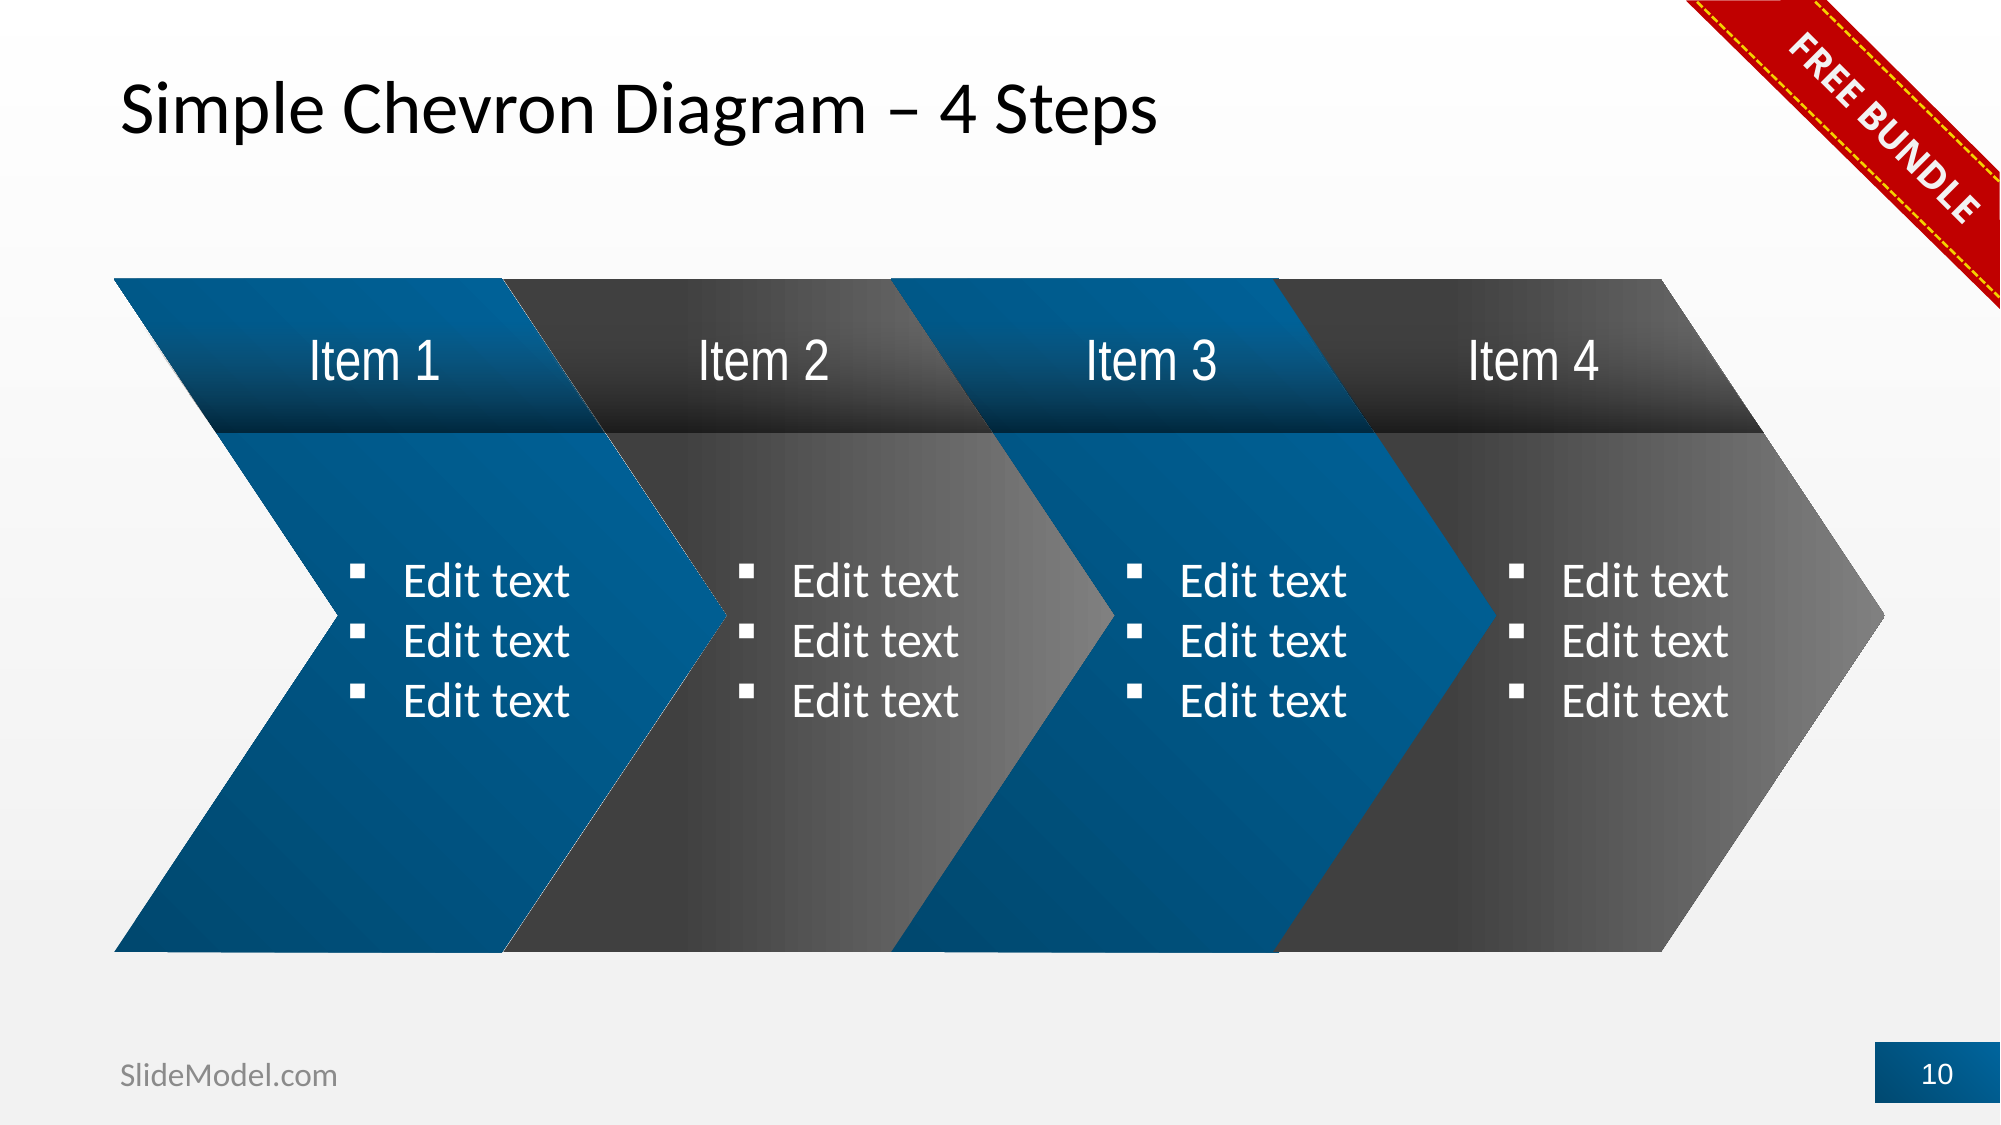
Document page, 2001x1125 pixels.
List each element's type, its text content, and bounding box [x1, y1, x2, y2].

slide_number 10 [1875, 1042, 2000, 1103]
title Simple Chevron Diagram – 4 Steps [99, 45, 1200, 162]
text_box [1696, 0, 2000, 341]
footer SlideModel.com [99, 1042, 734, 1103]
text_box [109, 278, 1910, 953]
